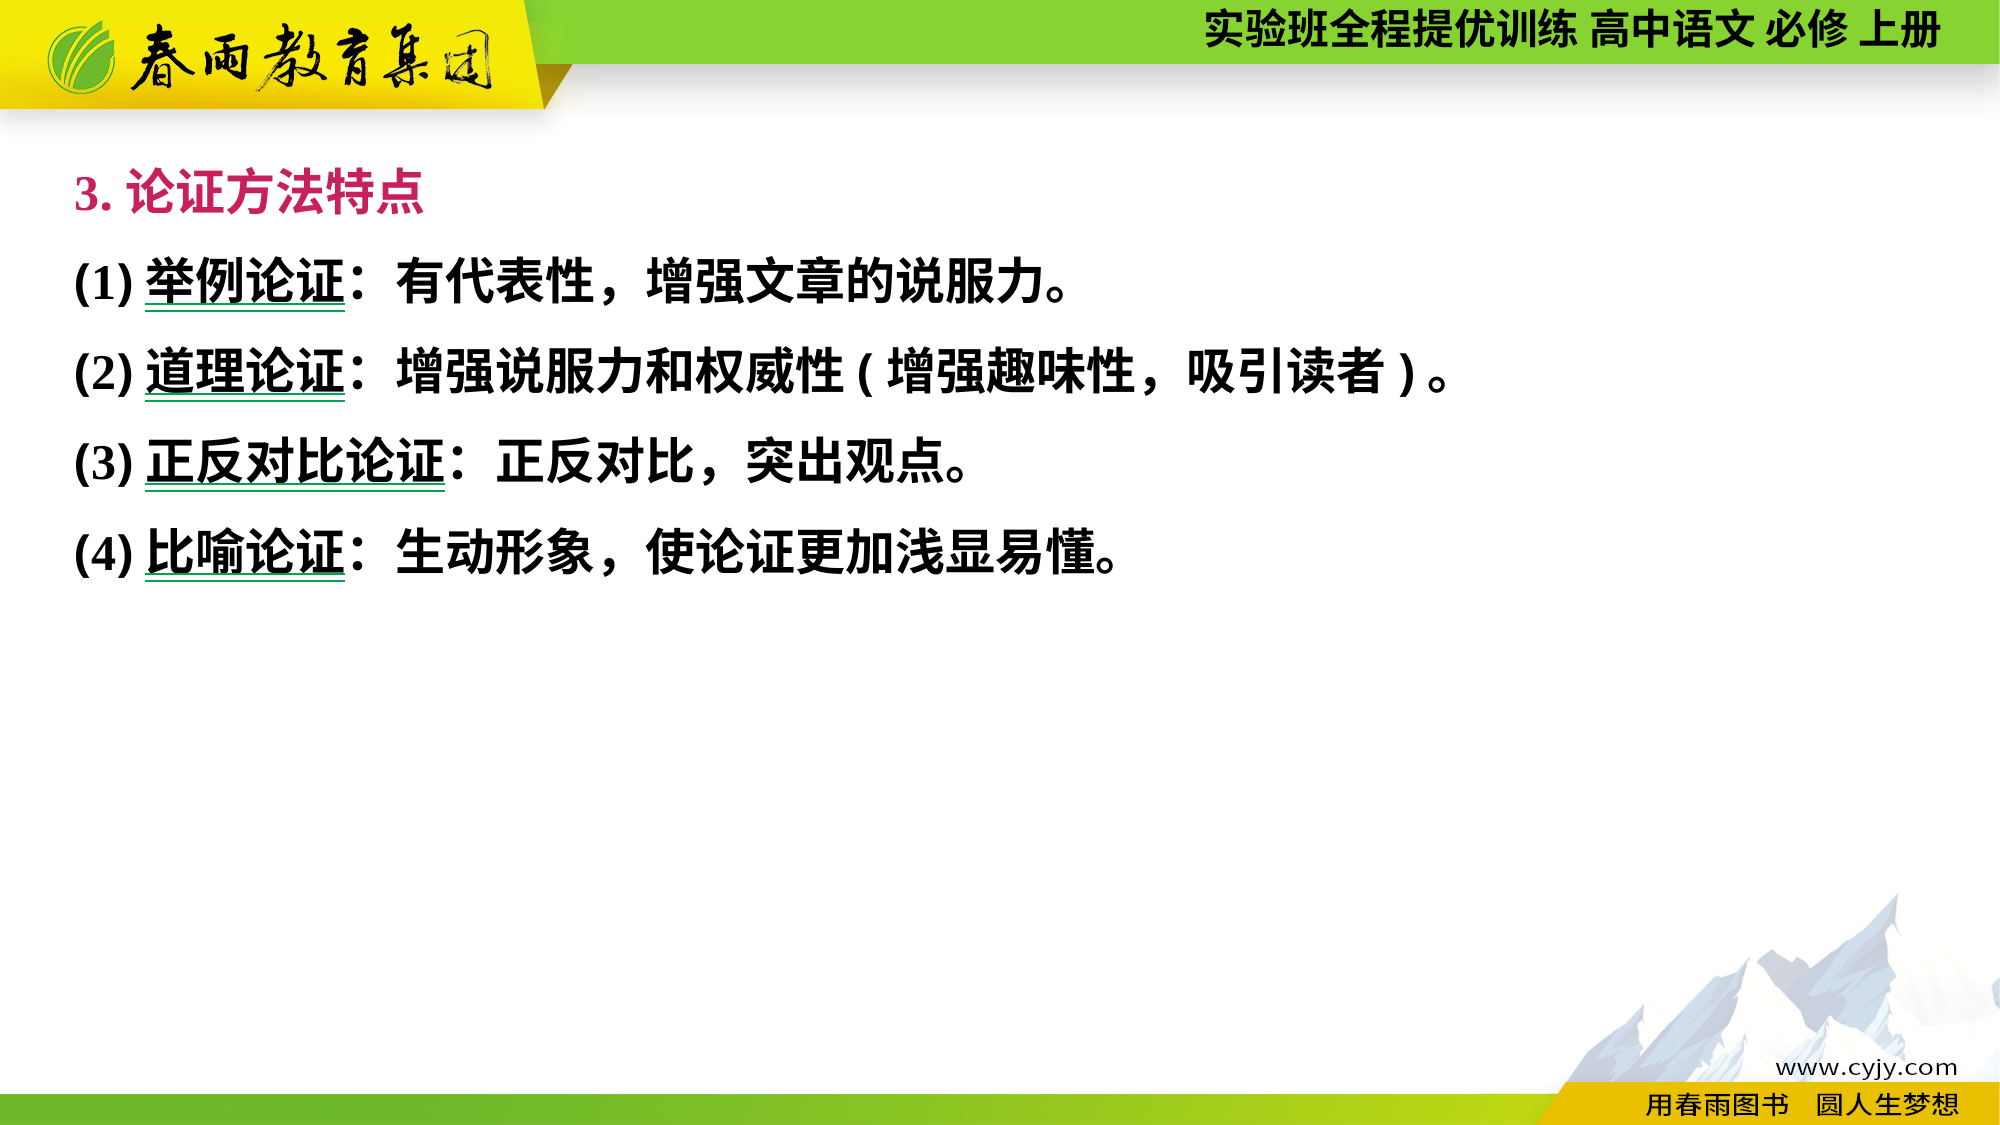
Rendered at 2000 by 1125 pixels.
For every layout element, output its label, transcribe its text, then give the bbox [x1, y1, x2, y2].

list 3.论证方法特点 (1)举例论证：有代表性，增强文章的说服力。 (2)道理论证：增强说服力和权威性(增强趣味性，吸引读者)。 (3)正反对比论证：正反对比，突出观点。 (4)比喻论证：生动形象，使论证更加浅显易懂。 [59, 122, 1944, 592]
picture [0, 0, 2000, 1125]
